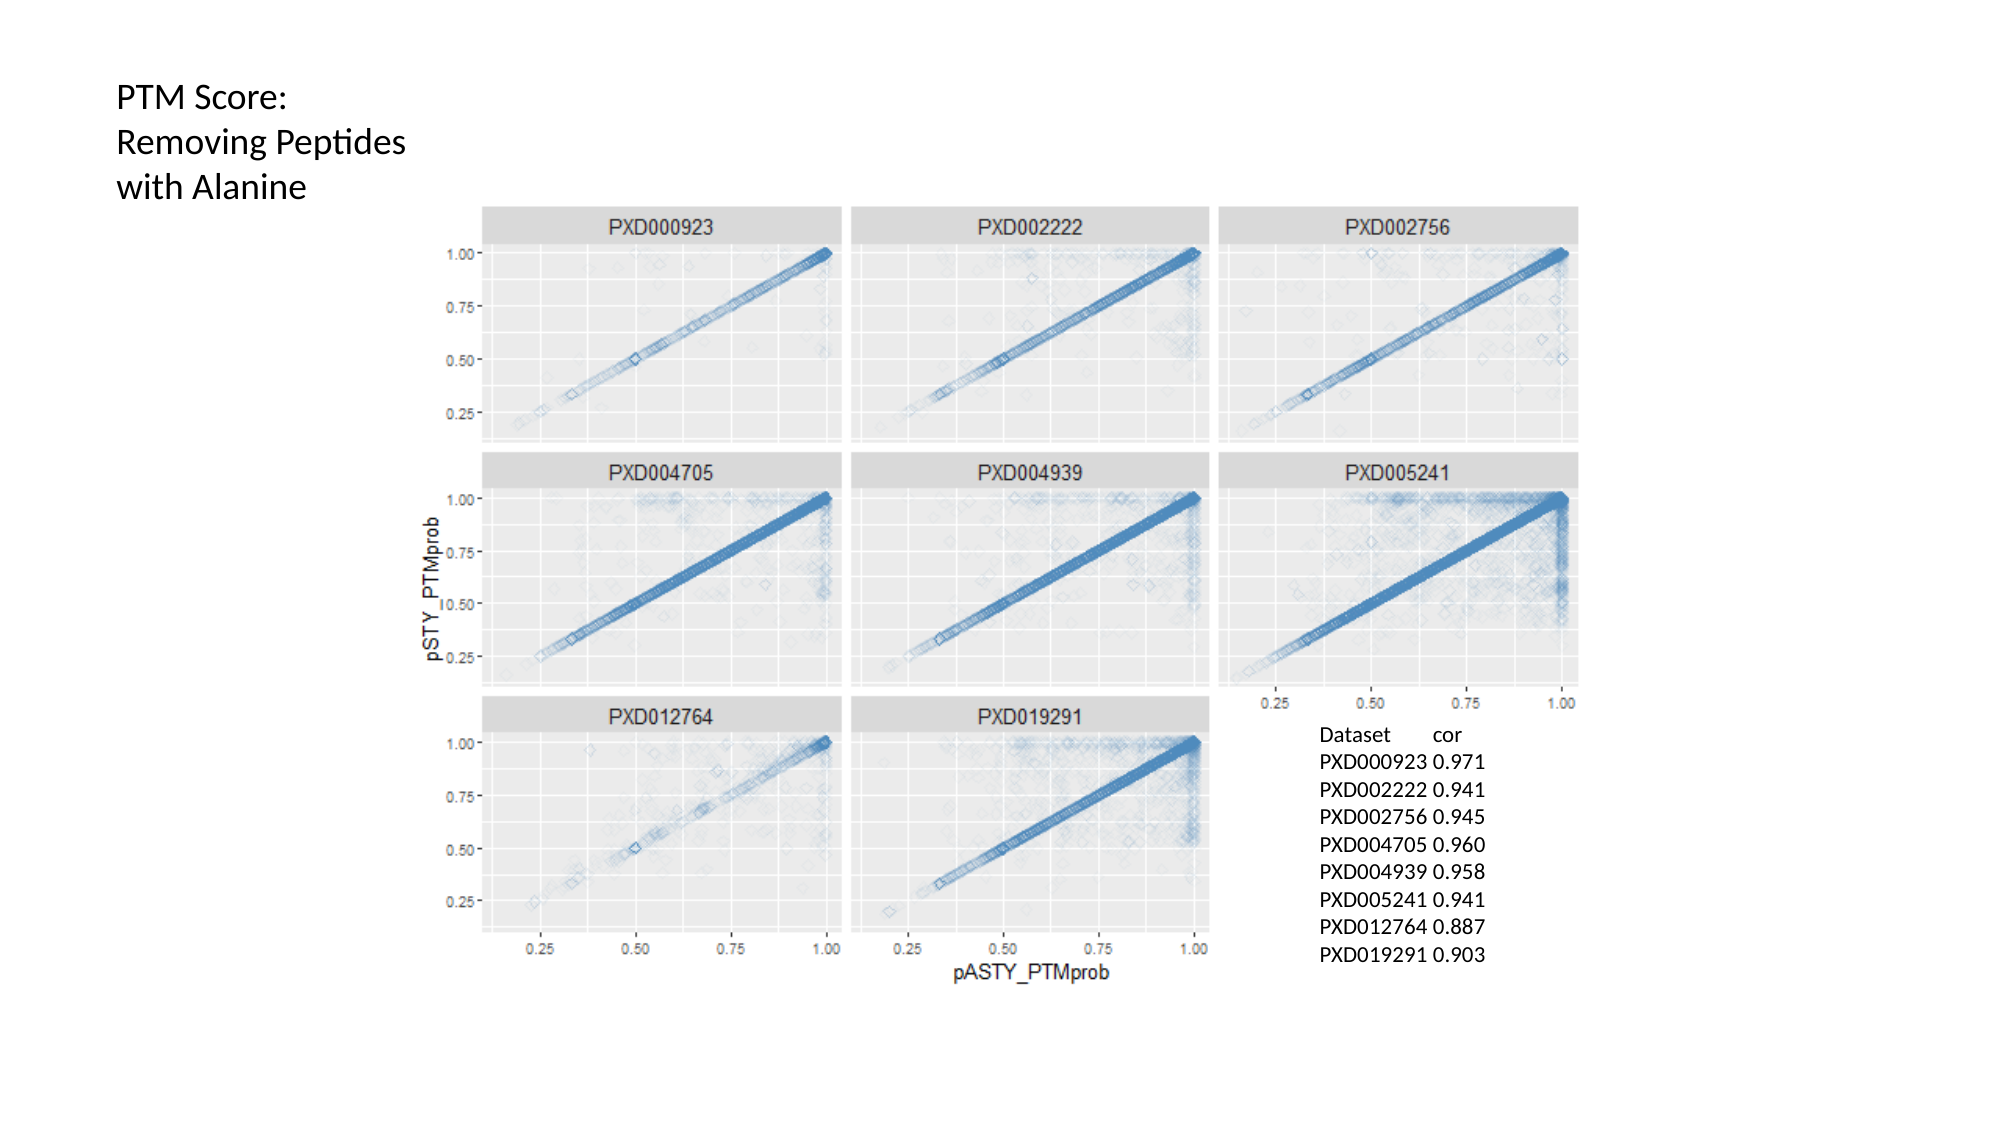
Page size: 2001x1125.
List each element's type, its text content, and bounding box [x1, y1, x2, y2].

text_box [412, 199, 1588, 993]
text_box PTM Score: Removing Peptides with Alanine [101, 64, 425, 214]
